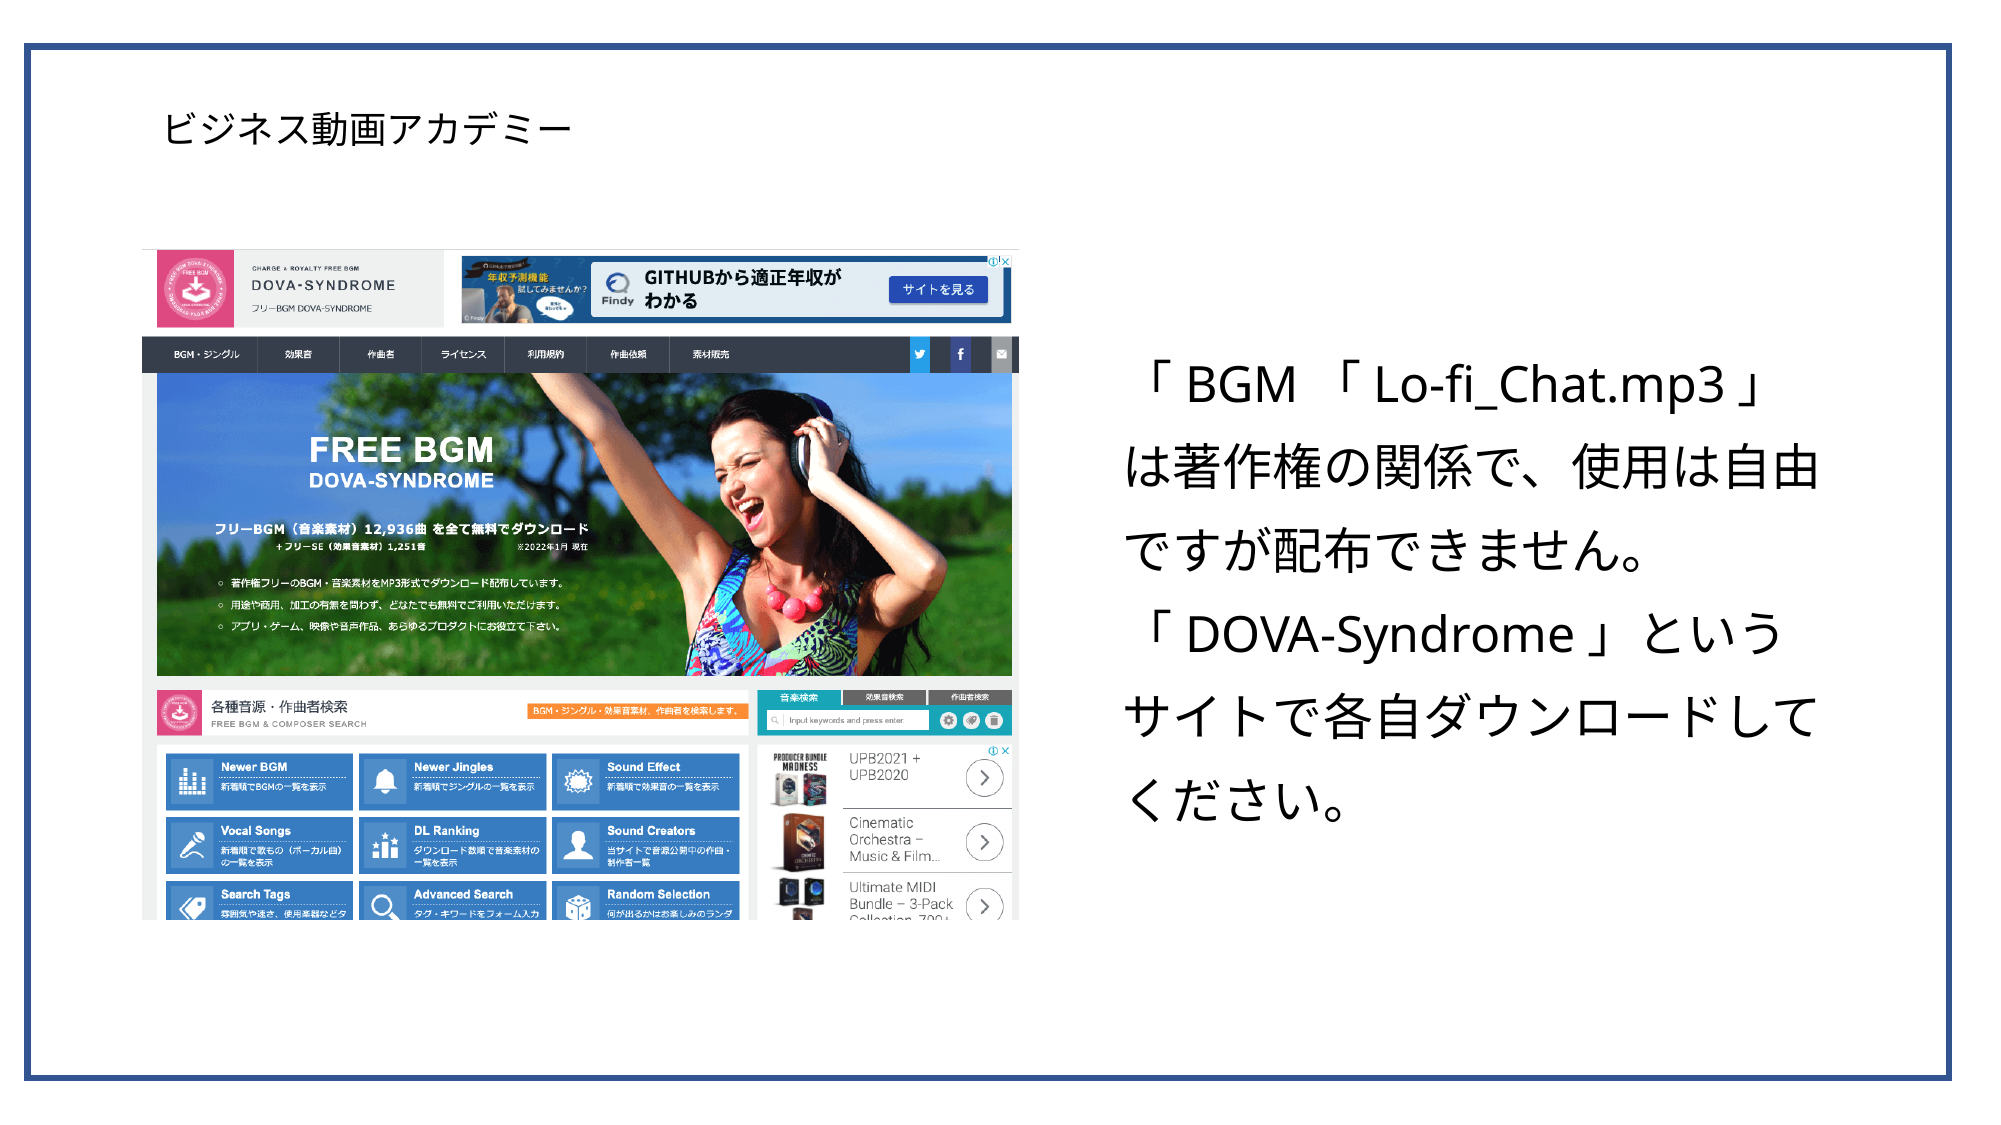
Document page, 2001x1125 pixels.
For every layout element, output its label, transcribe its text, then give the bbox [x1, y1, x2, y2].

text_box 「BGM「Lo-fi_Chat.mp3」は著作権の関係で、使用は自由ですが配布できません。 「DOVA-Syndrome」というサイトで各自ダウンロードしてください。 [1108, 321, 1850, 837]
picture [142, 249, 1019, 920]
text_box [26, 46, 1950, 1079]
text_box ビジネス動画アカデミー [147, 98, 1580, 158]
